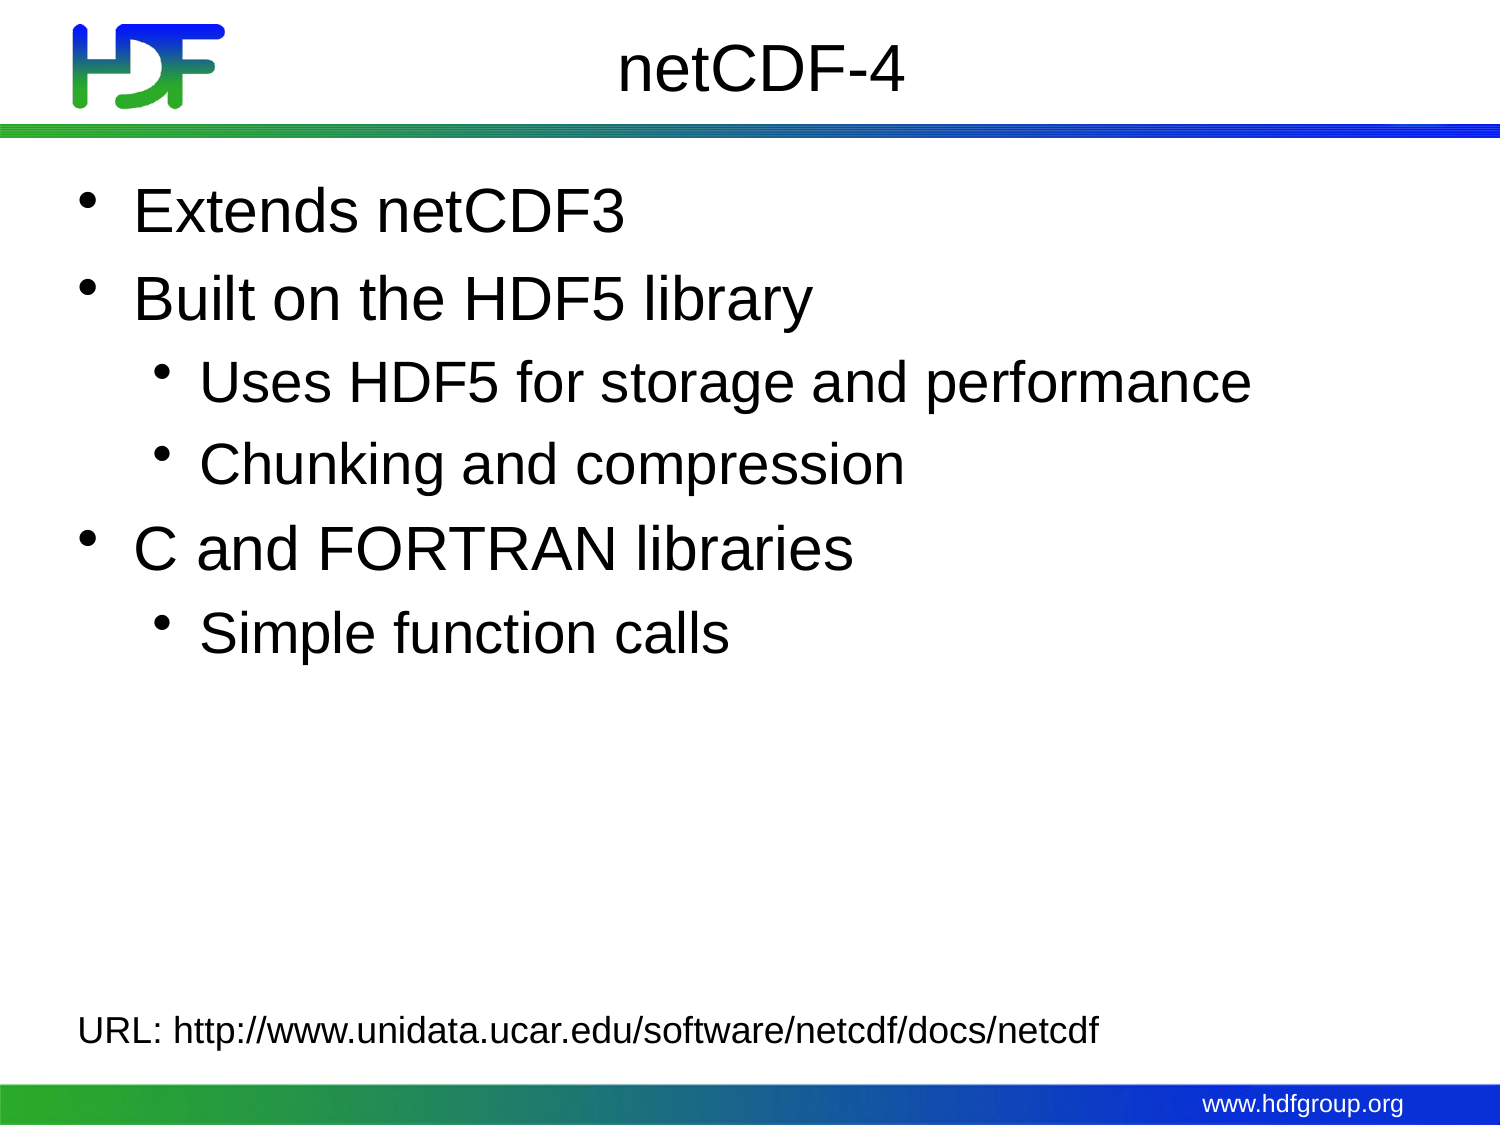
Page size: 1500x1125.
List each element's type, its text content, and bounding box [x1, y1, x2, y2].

list Extends netCDF3 Built on the HDF5 library Uses HDF5 for storage and performance Chunking and compression C and FORTRAN libraries Simple function calls URL: http://www.unidata.ucar.edu/software/netcdf/docs/netcdf [62, 162, 1451, 1063]
picture [0, 0, 1500, 1125]
title netCDF-4 [187, 24, 1338, 113]
